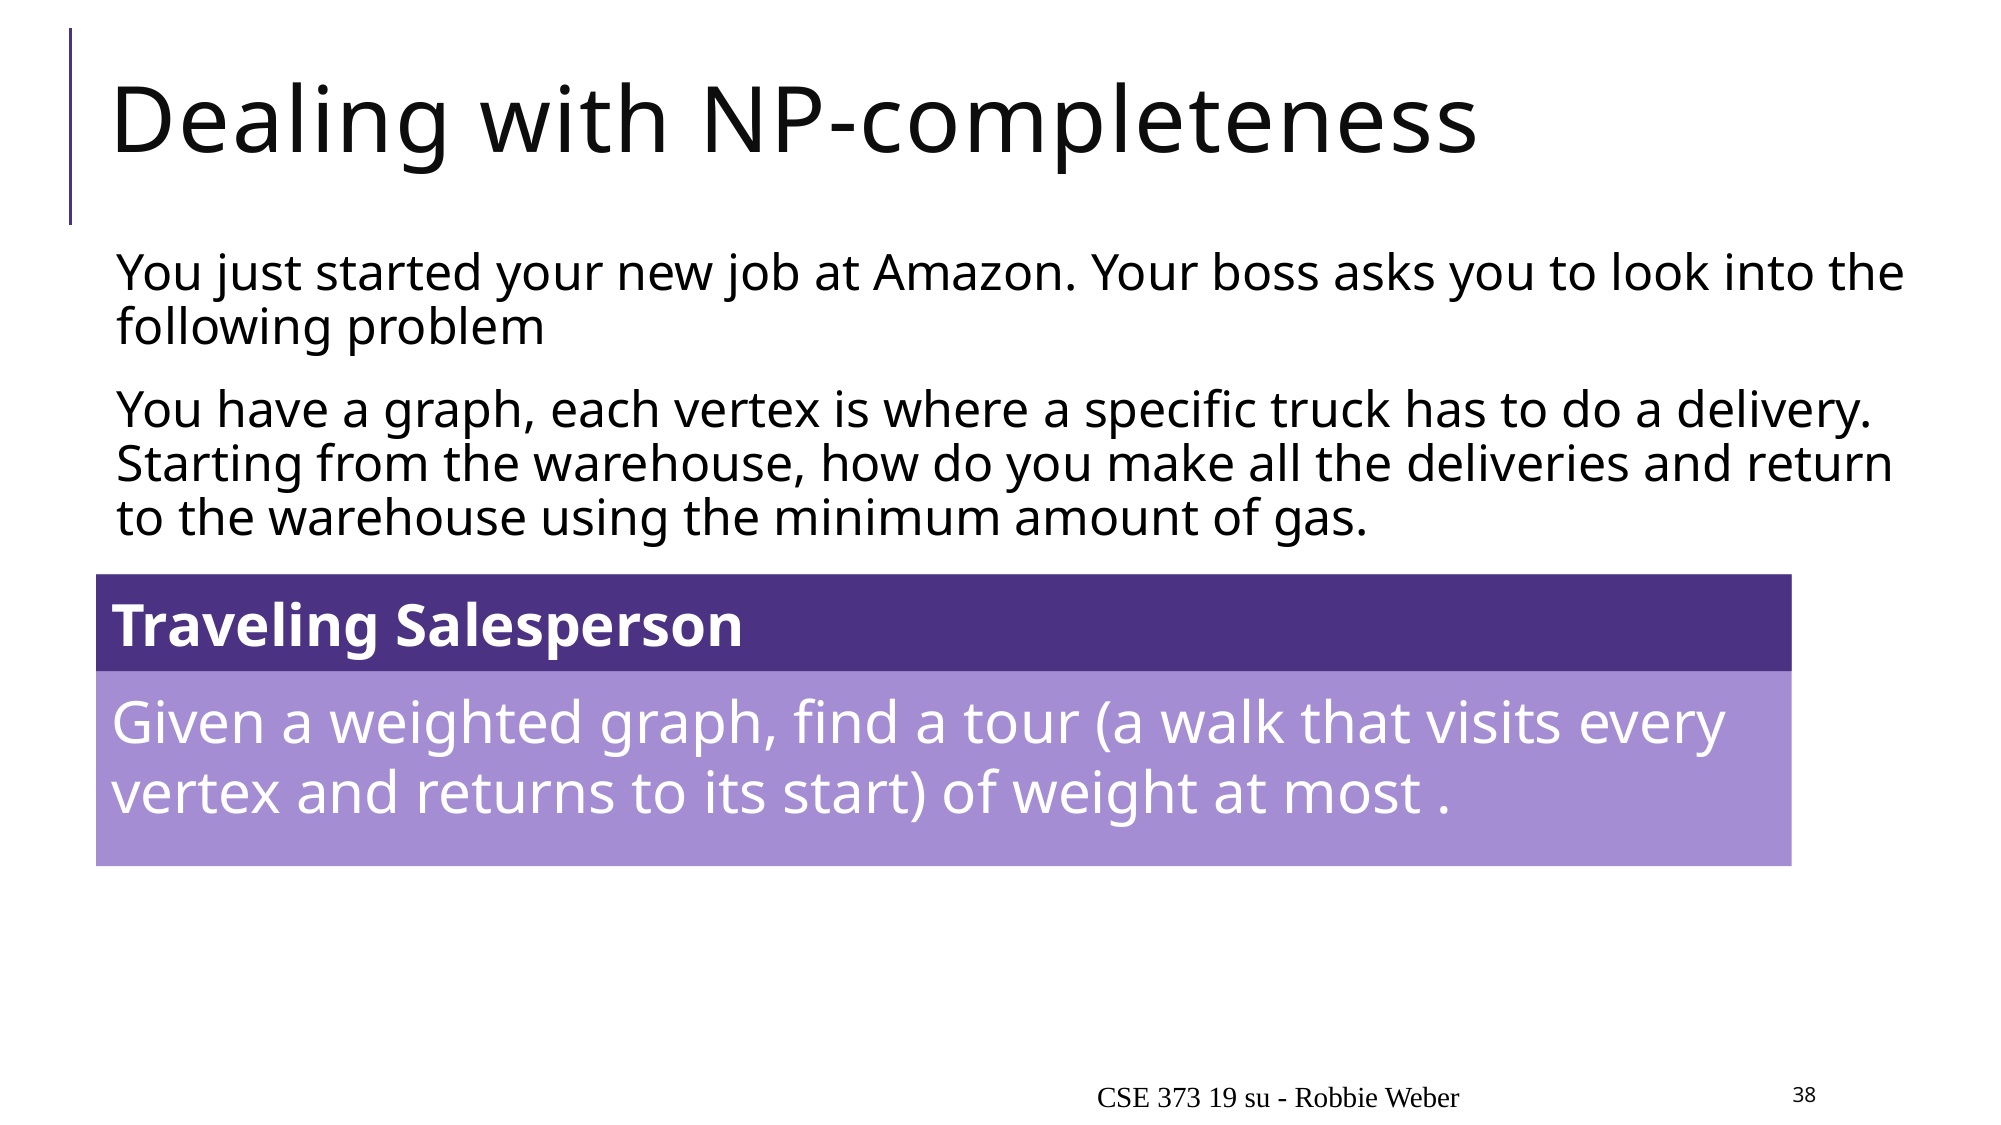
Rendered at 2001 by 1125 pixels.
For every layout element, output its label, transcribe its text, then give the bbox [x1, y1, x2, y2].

footer CSE 373 19 su - Robbie Weber [794, 1073, 1763, 1119]
title Dealing with NP-completeness [94, 43, 1930, 210]
text_box Traveling Salesperson [95, 573, 1793, 672]
slide_number 38 [1777, 1073, 1938, 1119]
list You just started your new job at Amazon. Your boss asks you to look into the following problem You have a graph, each vertex is where a specific truck has to do a delivery. Starting from the warehouse, how do you make all the deliveries and return to the warehouse using the minimum amount of gas. [94, 240, 1930, 1035]
